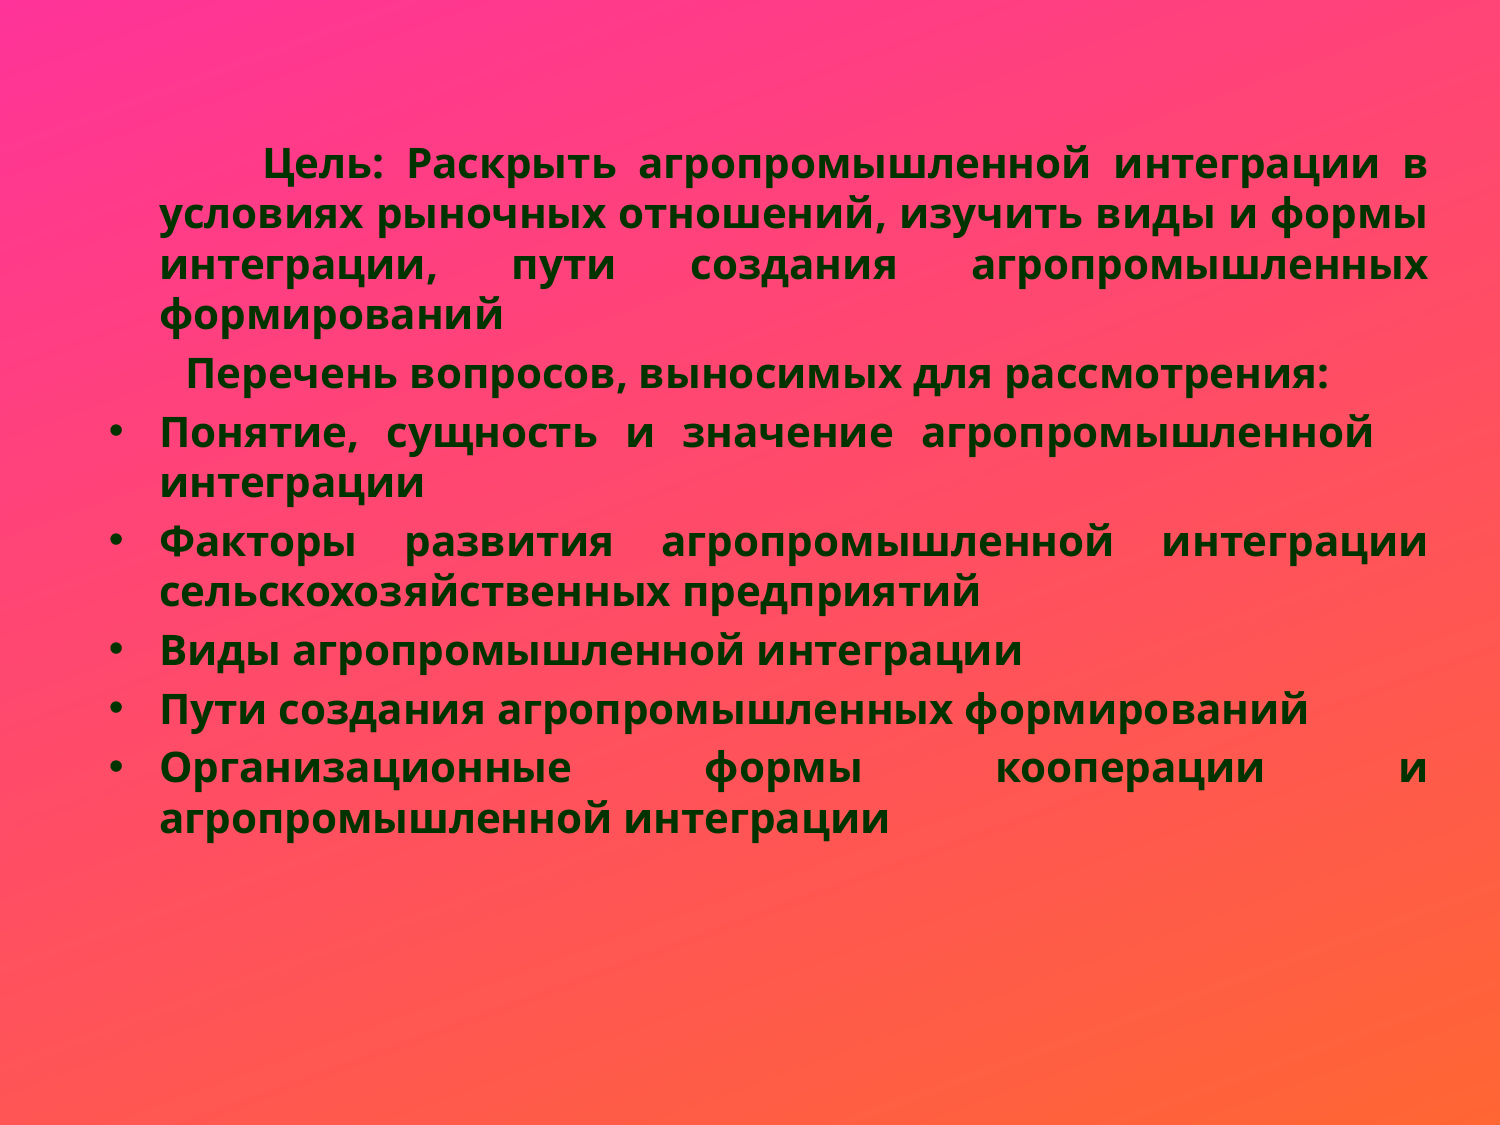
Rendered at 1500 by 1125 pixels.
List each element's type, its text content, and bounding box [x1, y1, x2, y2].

list Цель: Раскрыть агропромышленной интеграции в условиях рыночных отношений, изучить виды и формы интеграции, пути создания агропромышленных формирований Перечень вопросов, выносимых для рассмотрения: Понятие, сущность и значение агропромышленной интеграции Факторы развития агропромышленной интеграции сельскохозяйственных предприятий Виды агропромышленной интеграции Пути создания агропромышленных формирований Организационные формы кооперации и агропромышленной интеграции [93, 128, 1444, 872]
